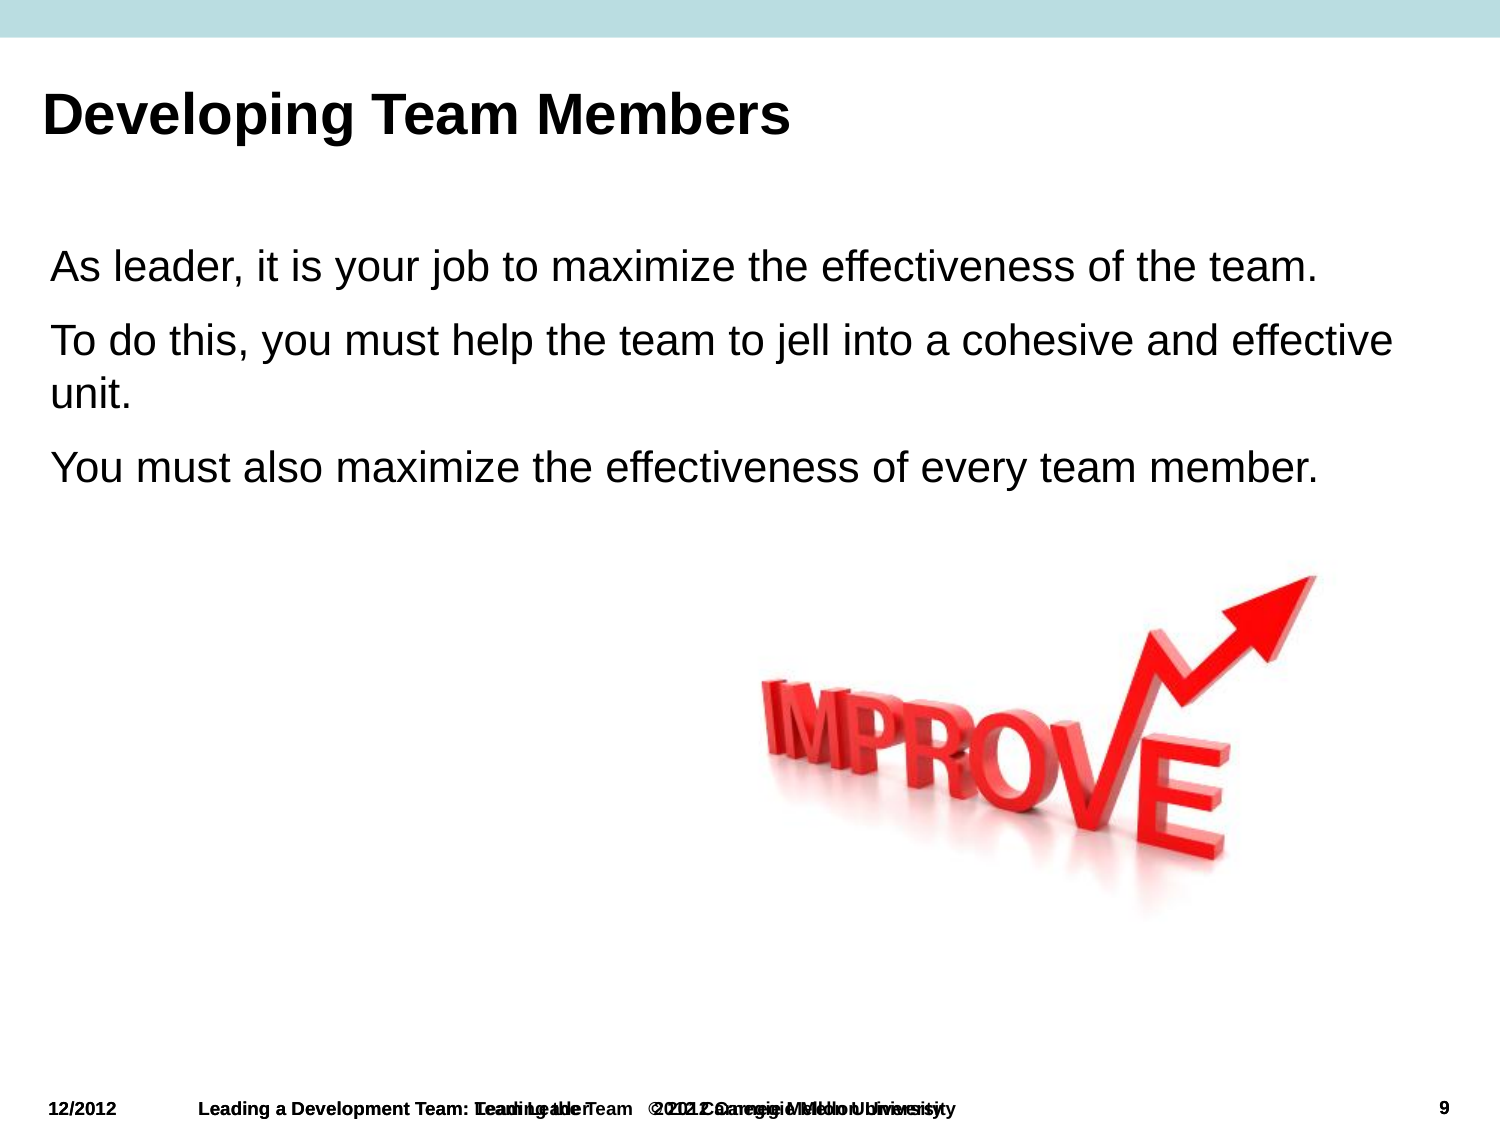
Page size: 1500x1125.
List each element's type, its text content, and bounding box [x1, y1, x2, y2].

picture [687, 537, 1360, 940]
list As leader, it is your job to maximize the effectiveness of the team. To do this, you must help the team to jell into a cohesive and effective unit. You must also maximize the effectiveness of every team member. [50, 237, 1437, 550]
title Developing Team Members [42, 89, 1438, 146]
